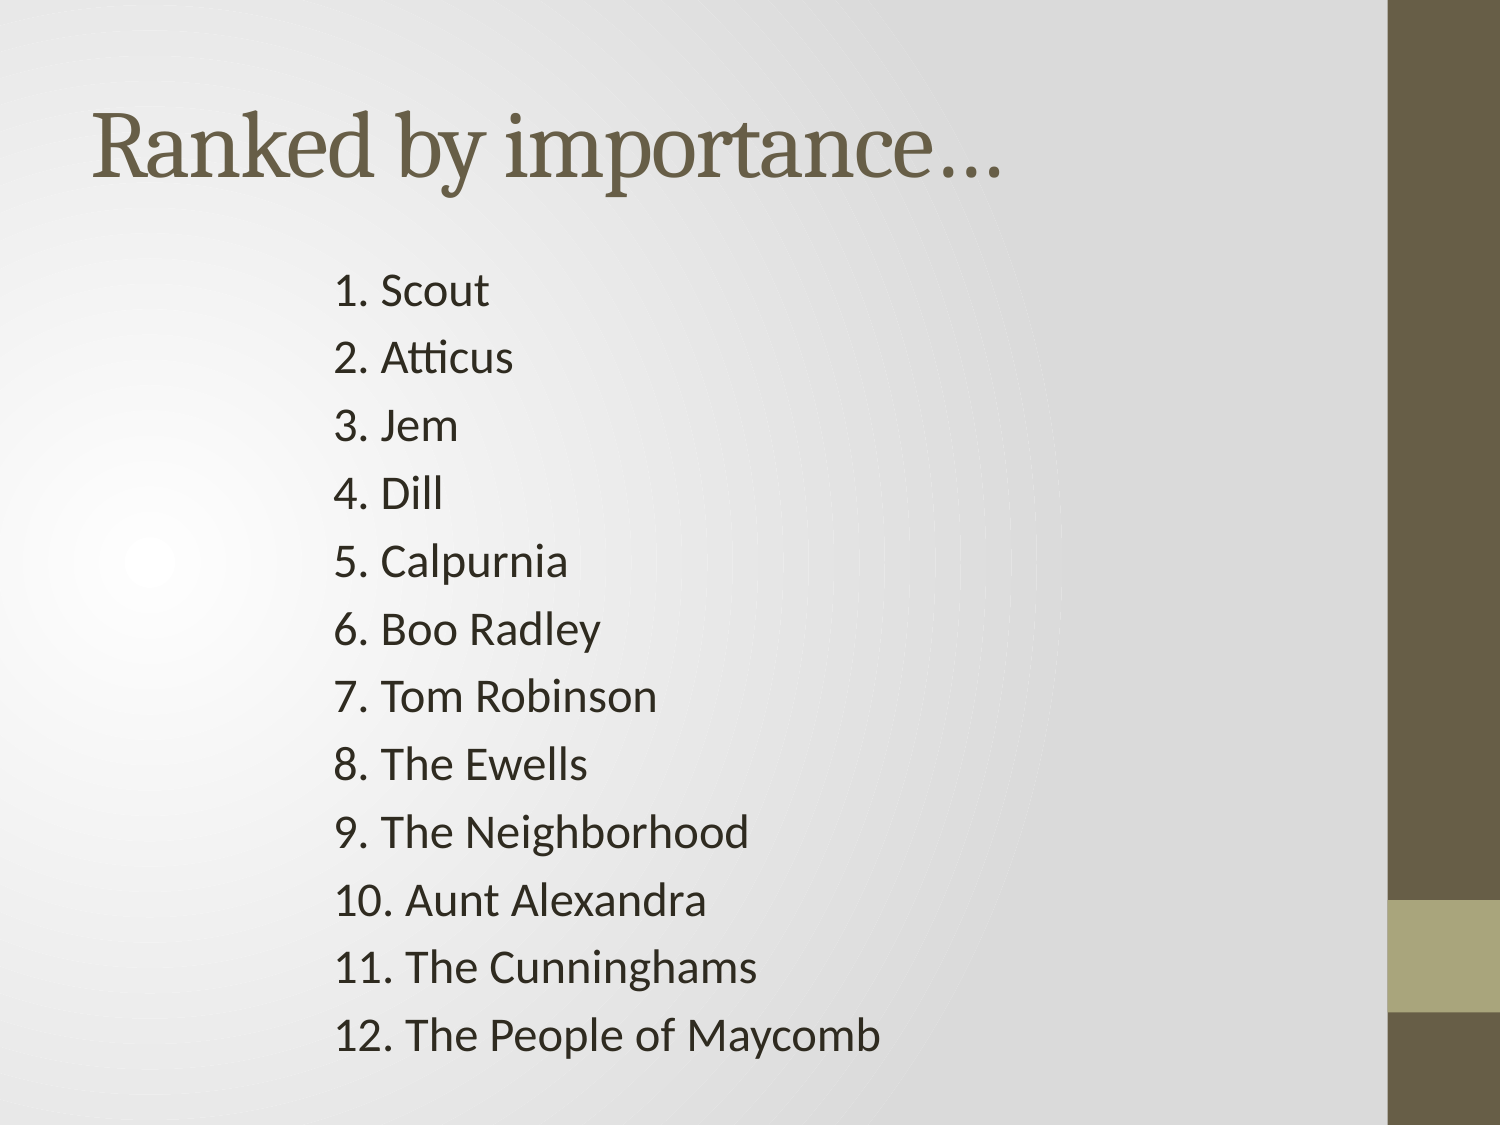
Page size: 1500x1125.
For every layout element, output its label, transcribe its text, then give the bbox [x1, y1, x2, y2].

list 1. Scout 2. Atticus 3. Jem 4. Dill 5. Calpurnia 6. Boo Radley 7. Tom Robinson 8. The Ewells 9. The Neighborhood 10. Aunt Alexandra 11. The Cunninghams 12. The People of Maycomb [300, 249, 1025, 1075]
title Ranked by importance… [75, 45, 1325, 233]
